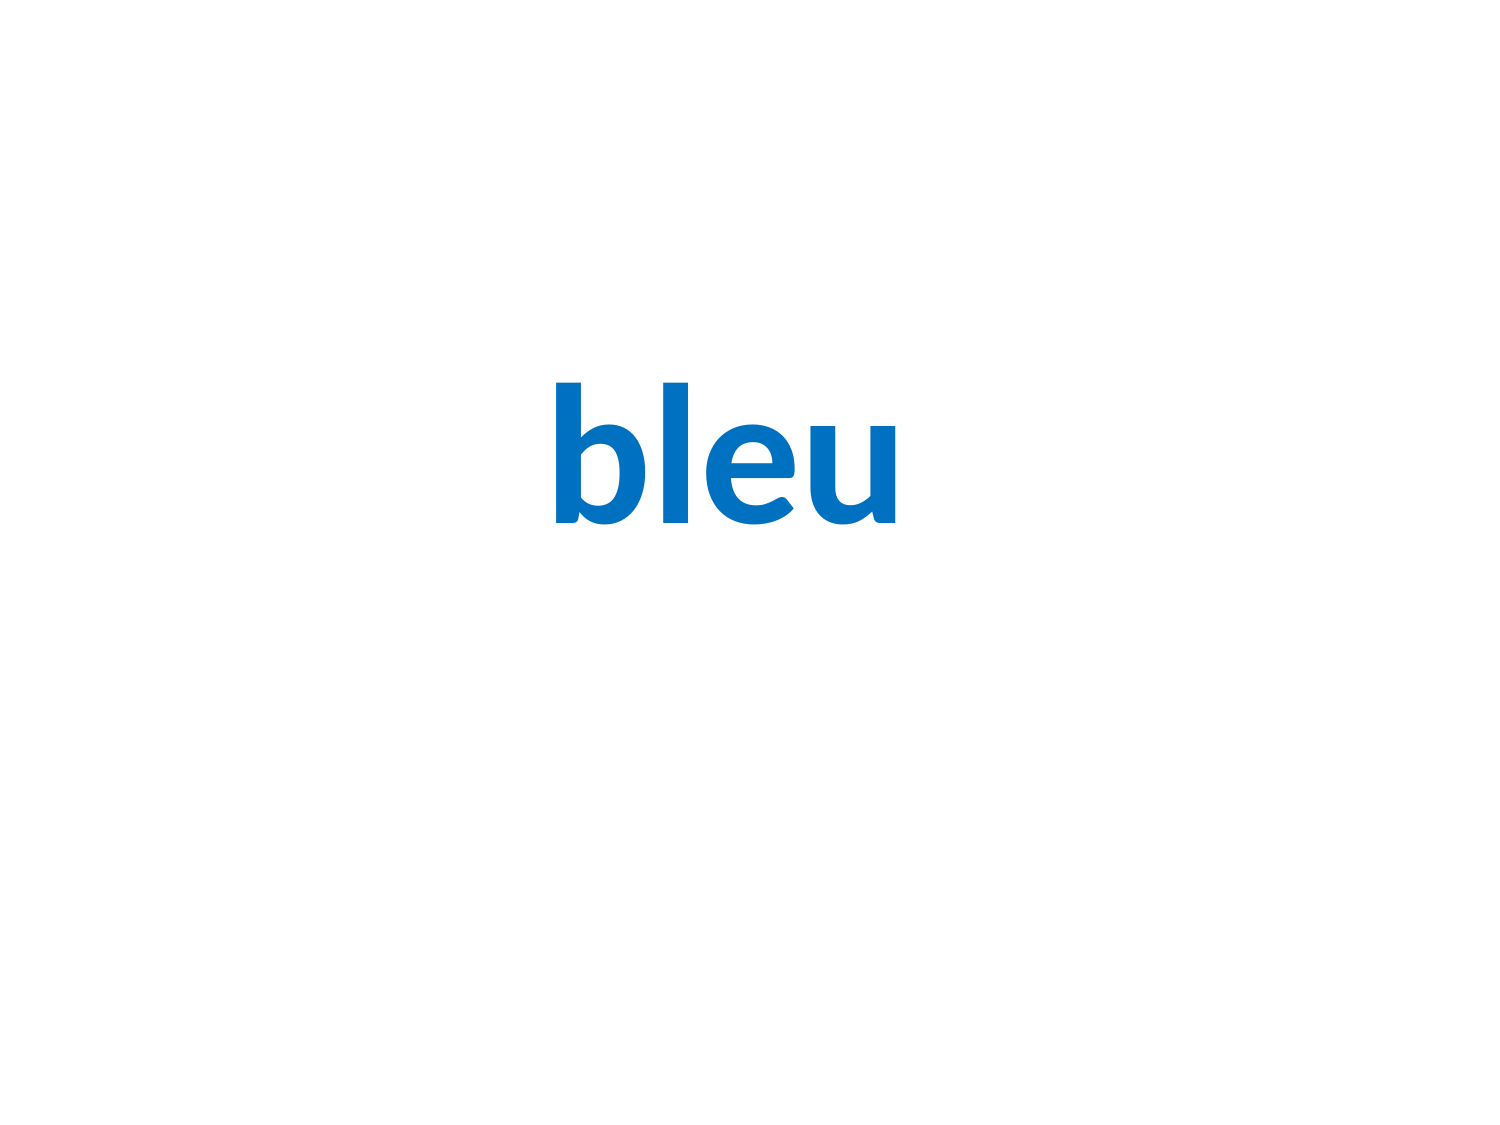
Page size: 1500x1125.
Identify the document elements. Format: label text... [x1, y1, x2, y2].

text_box bleu [222, 316, 1231, 572]
